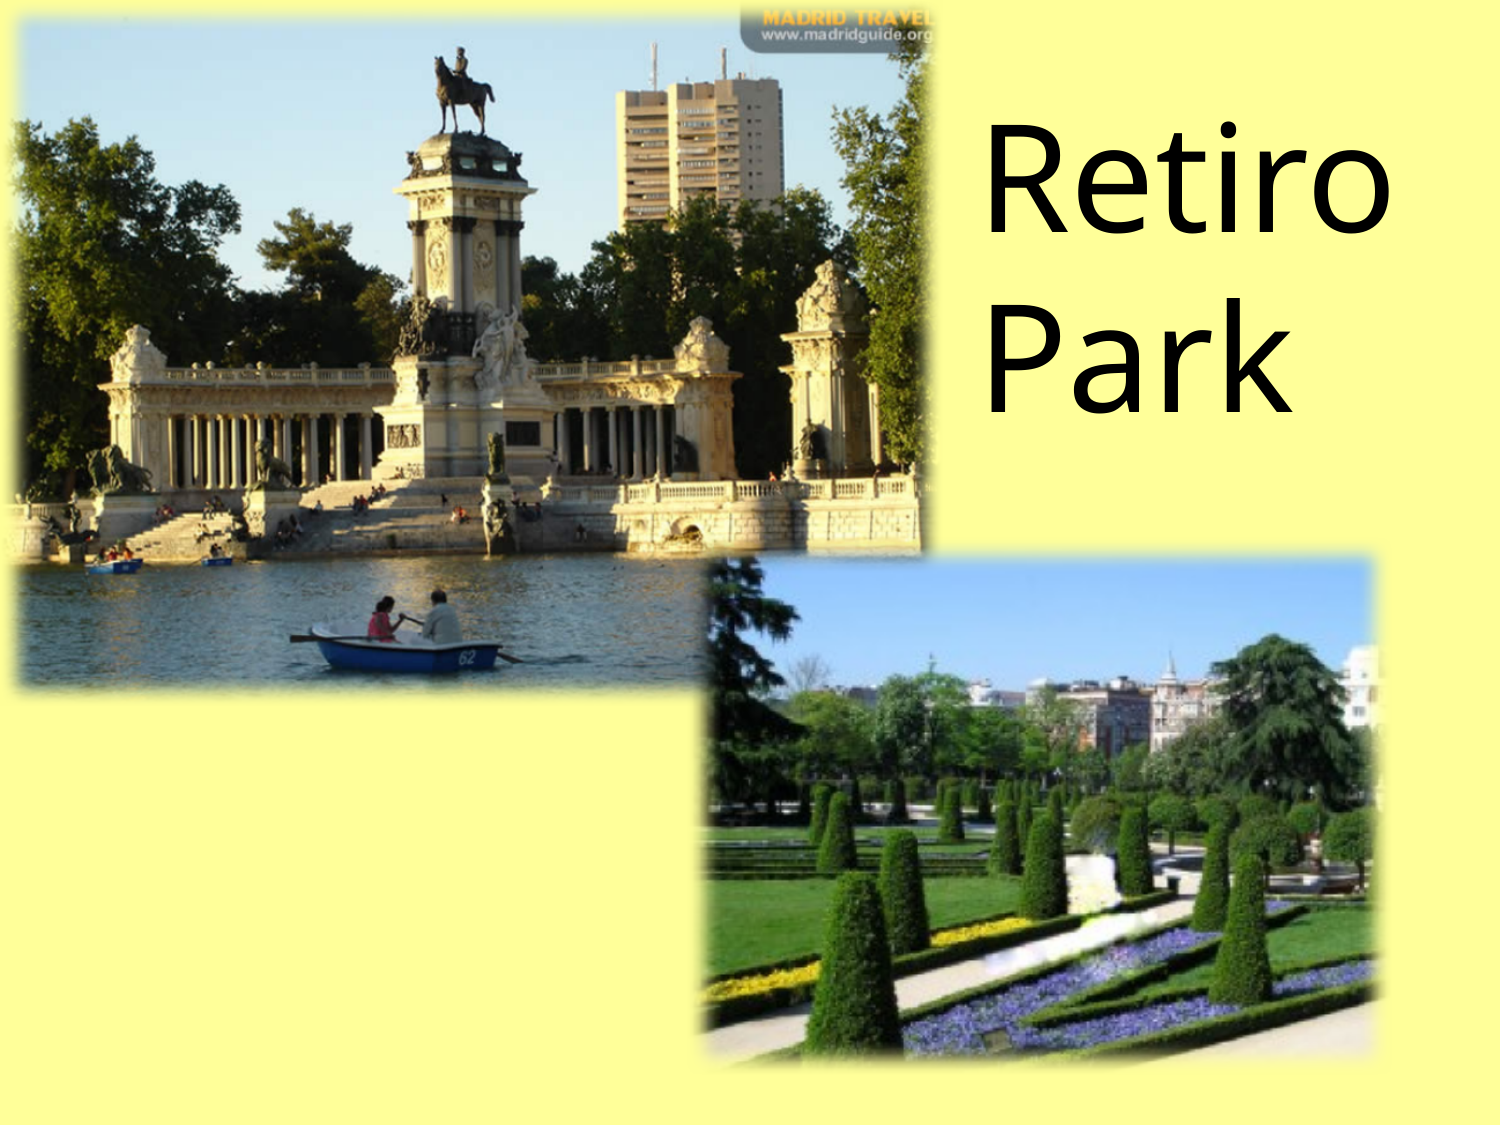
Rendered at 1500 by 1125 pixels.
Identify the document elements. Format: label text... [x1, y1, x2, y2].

picture [0, 0, 1392, 1076]
text_box Retiro Park [962, 74, 1450, 450]
